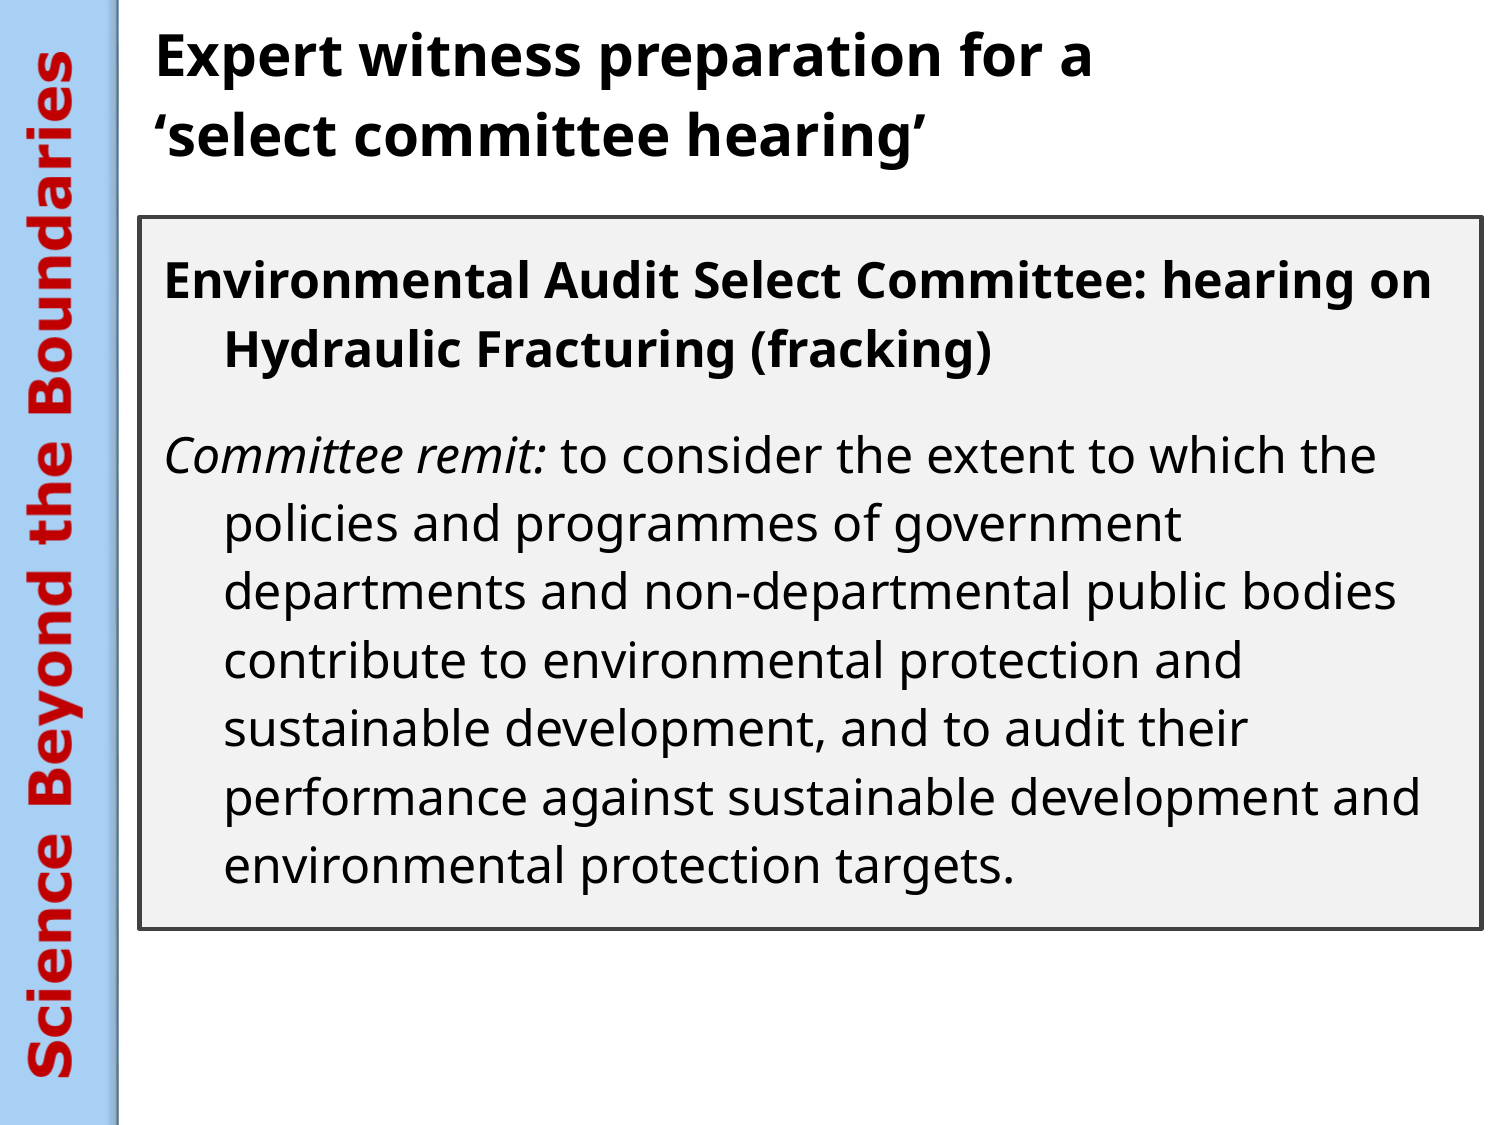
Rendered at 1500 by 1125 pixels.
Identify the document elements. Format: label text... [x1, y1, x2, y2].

picture [0, 0, 121, 1125]
text_box Expert witness preparation for a ‘select committee hearing’ [139, 1, 1500, 176]
text_box Environmental Audit Select Committee: hearing on Hydraulic Fracturing (fracking) Committee remit: to consider the extent to which the policies and programmes of government departments and non-departmental public bodies contribute to environmental protection and sustainable development, and to audit their performance against sustainable development and environmental protection targets. [139, 216, 1482, 929]
